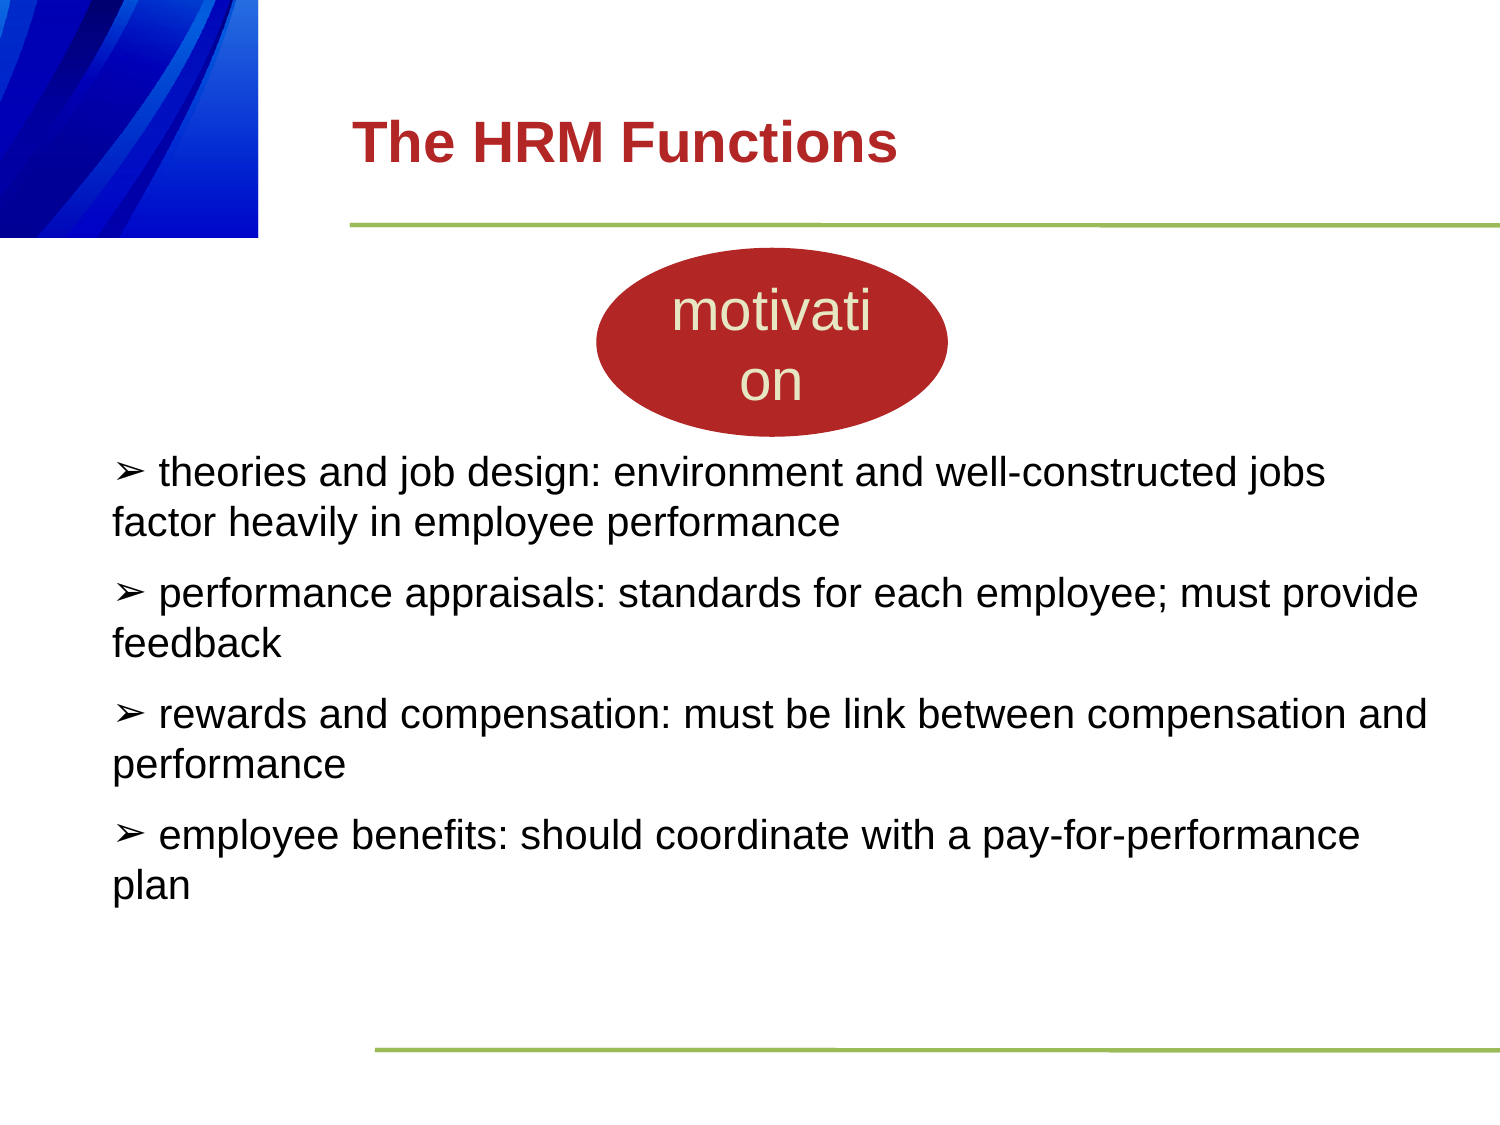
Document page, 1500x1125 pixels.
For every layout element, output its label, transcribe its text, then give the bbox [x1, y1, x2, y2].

picture [0, 0, 259, 238]
text_box motivation [597, 248, 948, 437]
title The HRM Functions [337, 45, 1425, 233]
text_box theories and job design: environment and well-constructed jobs factor heavily in employee performance performance appraisals: standards for each employee; must provide feedback rewards and compensation: must be link between compensation and performance employee benefits: should coordinate with a pay-for-performance plan [97, 437, 1447, 928]
